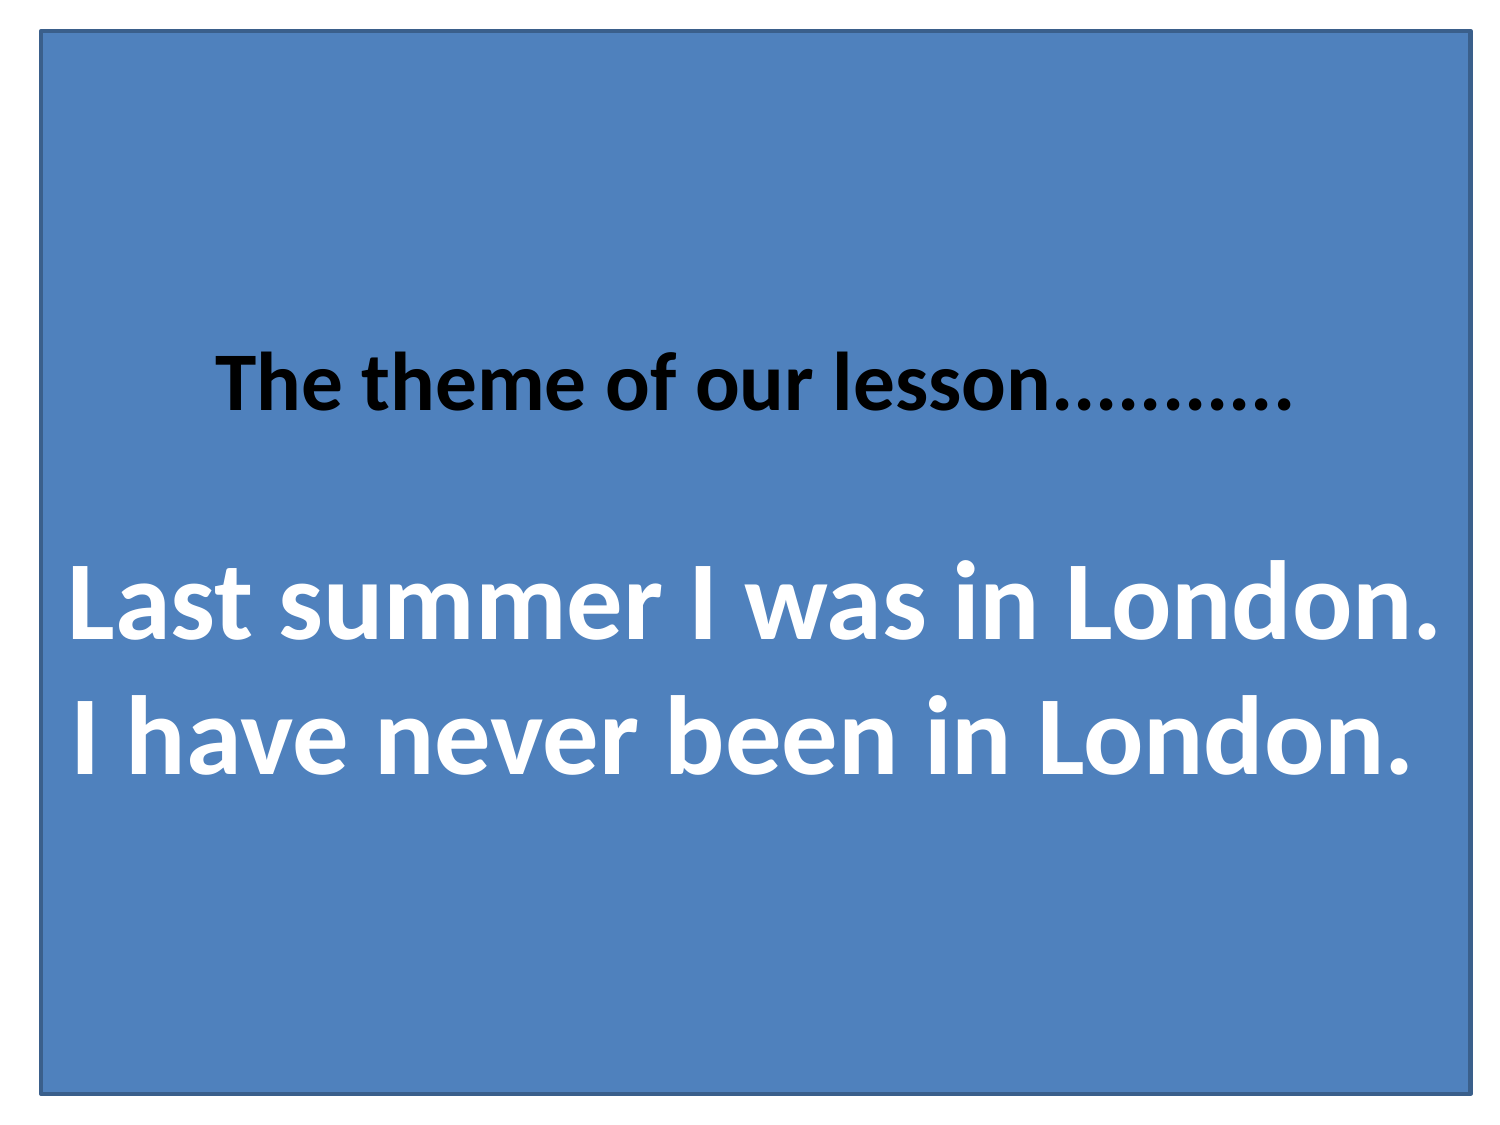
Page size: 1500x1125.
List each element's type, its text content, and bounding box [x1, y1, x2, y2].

text_box The theme of our lesson........... Last summer I was in London. I have never been in London. [39, 29, 1473, 1096]
